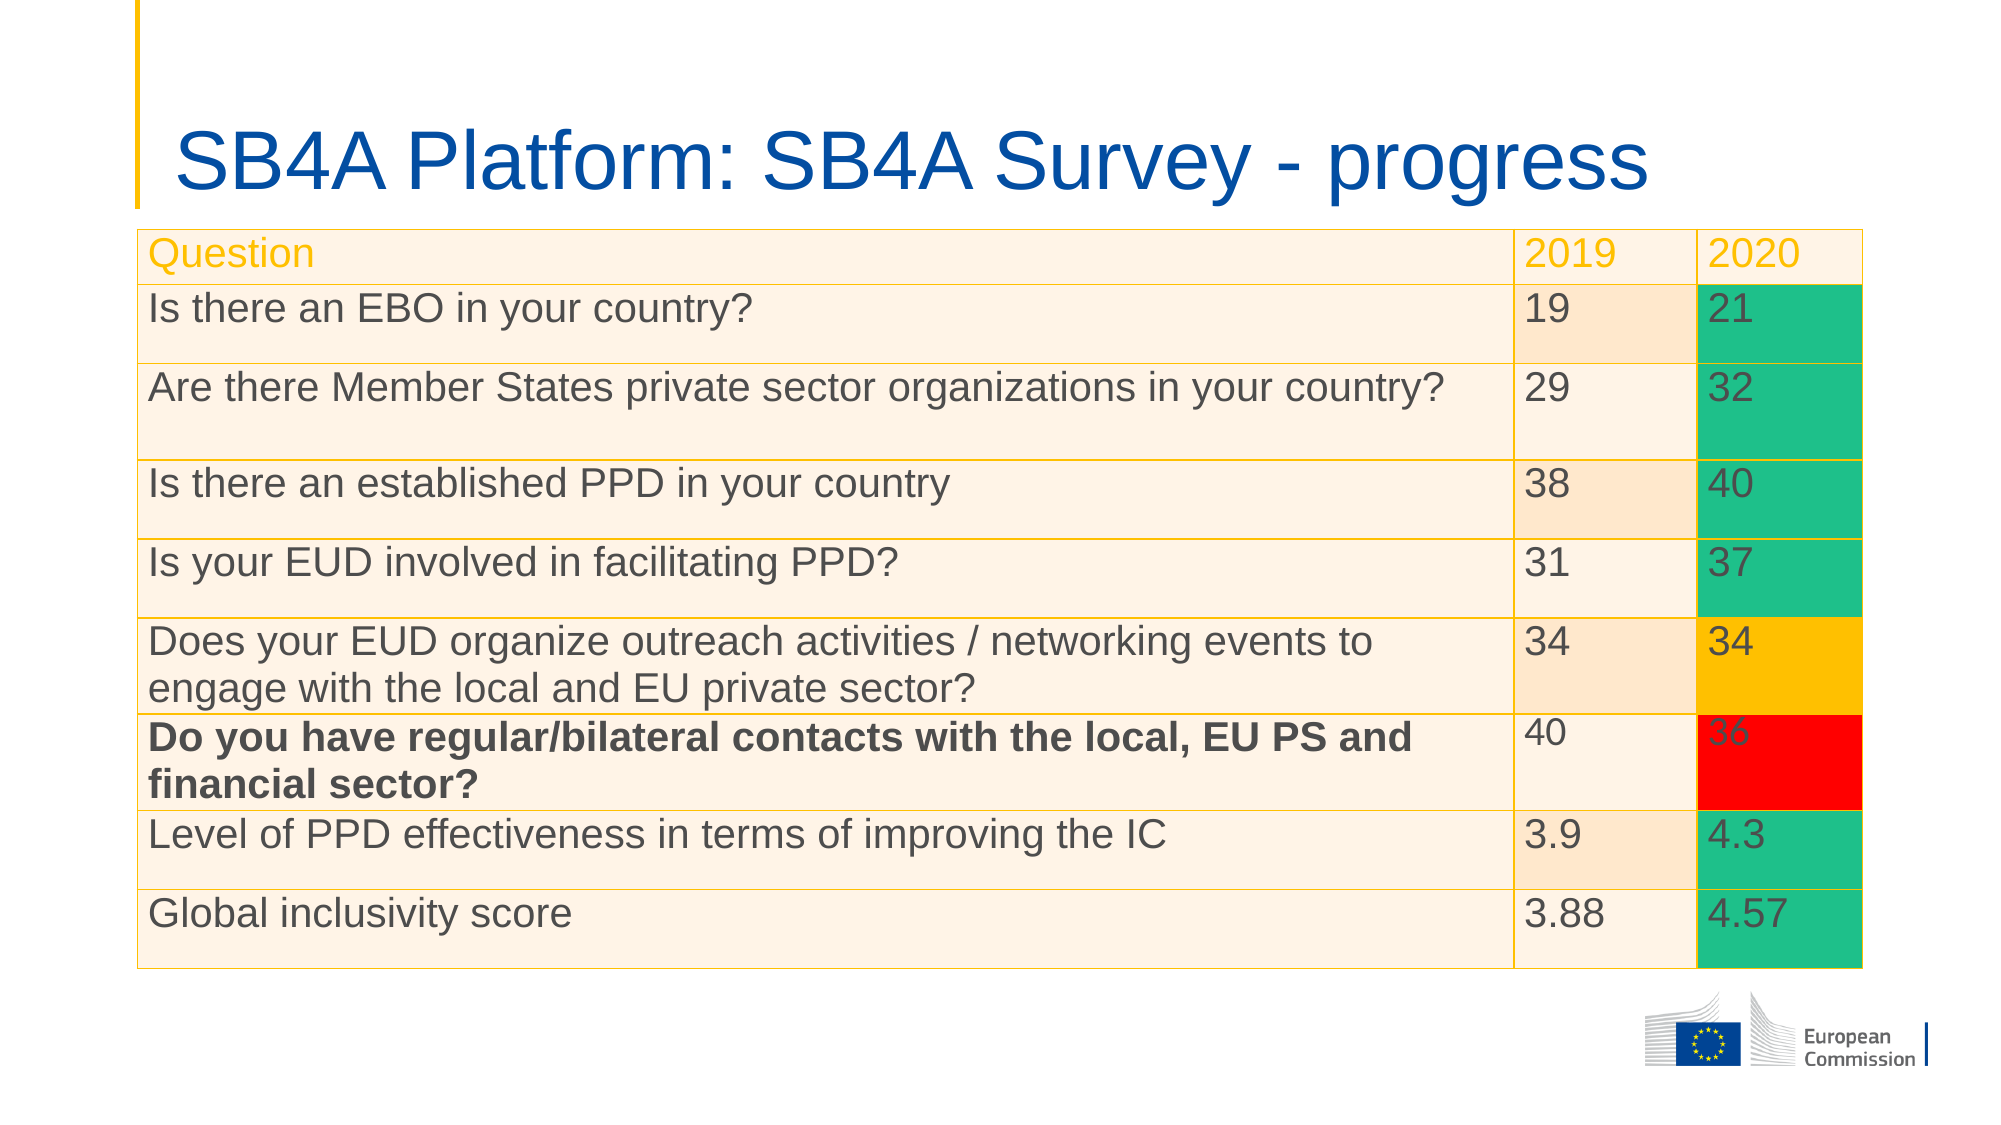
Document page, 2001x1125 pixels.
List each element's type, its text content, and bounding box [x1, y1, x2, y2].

table_header 2020 [1698, 230, 1862, 284]
table_cell 31 [1515, 540, 1696, 617]
table_cell 21 [1698, 285, 1862, 363]
table_cell 38 [1515, 461, 1696, 538]
table_cell 40 [1515, 715, 1696, 810]
table_cell 34 [1698, 619, 1862, 713]
table_cell Is your EUD involved in facilitating PPD? [138, 540, 1513, 617]
title SB4A Platform: SB4A Survey - progress [159, 79, 1885, 208]
table_header Question [138, 230, 1513, 284]
table_cell 37 [1698, 540, 1862, 617]
table_cell Do you have regular/bilateral contacts with the local, EU PS and financial sector? [138, 715, 1513, 810]
table_cell 4.57 [1698, 890, 1862, 968]
table_header 2019 [1515, 230, 1696, 284]
table_cell 29 [1515, 364, 1696, 459]
table_cell Is there an established PPD in your country [138, 461, 1513, 538]
table_cell 3.9 [1515, 811, 1696, 889]
table_cell 19 [1515, 285, 1696, 363]
table_cell Is there an EBO in your country? [138, 285, 1513, 363]
picture [1645, 991, 1928, 1066]
table_cell 36 [1698, 715, 1862, 810]
table_cell Global inclusivity score [138, 890, 1513, 968]
table_cell 3.88 [1515, 890, 1696, 968]
table_cell Level of PPD effectiveness in terms of improving the IC [138, 811, 1513, 889]
table_cell Does your EUD organize outreach activities / networking events to engage with the local and EU private sector? [138, 619, 1513, 713]
table_cell 32 [1698, 364, 1862, 459]
table_cell 34 [1515, 619, 1696, 713]
table_cell Are there Member States private sector organizations in your country? [138, 364, 1513, 459]
table_cell 4.3 [1698, 811, 1862, 889]
table_cell 40 [1698, 461, 1862, 538]
